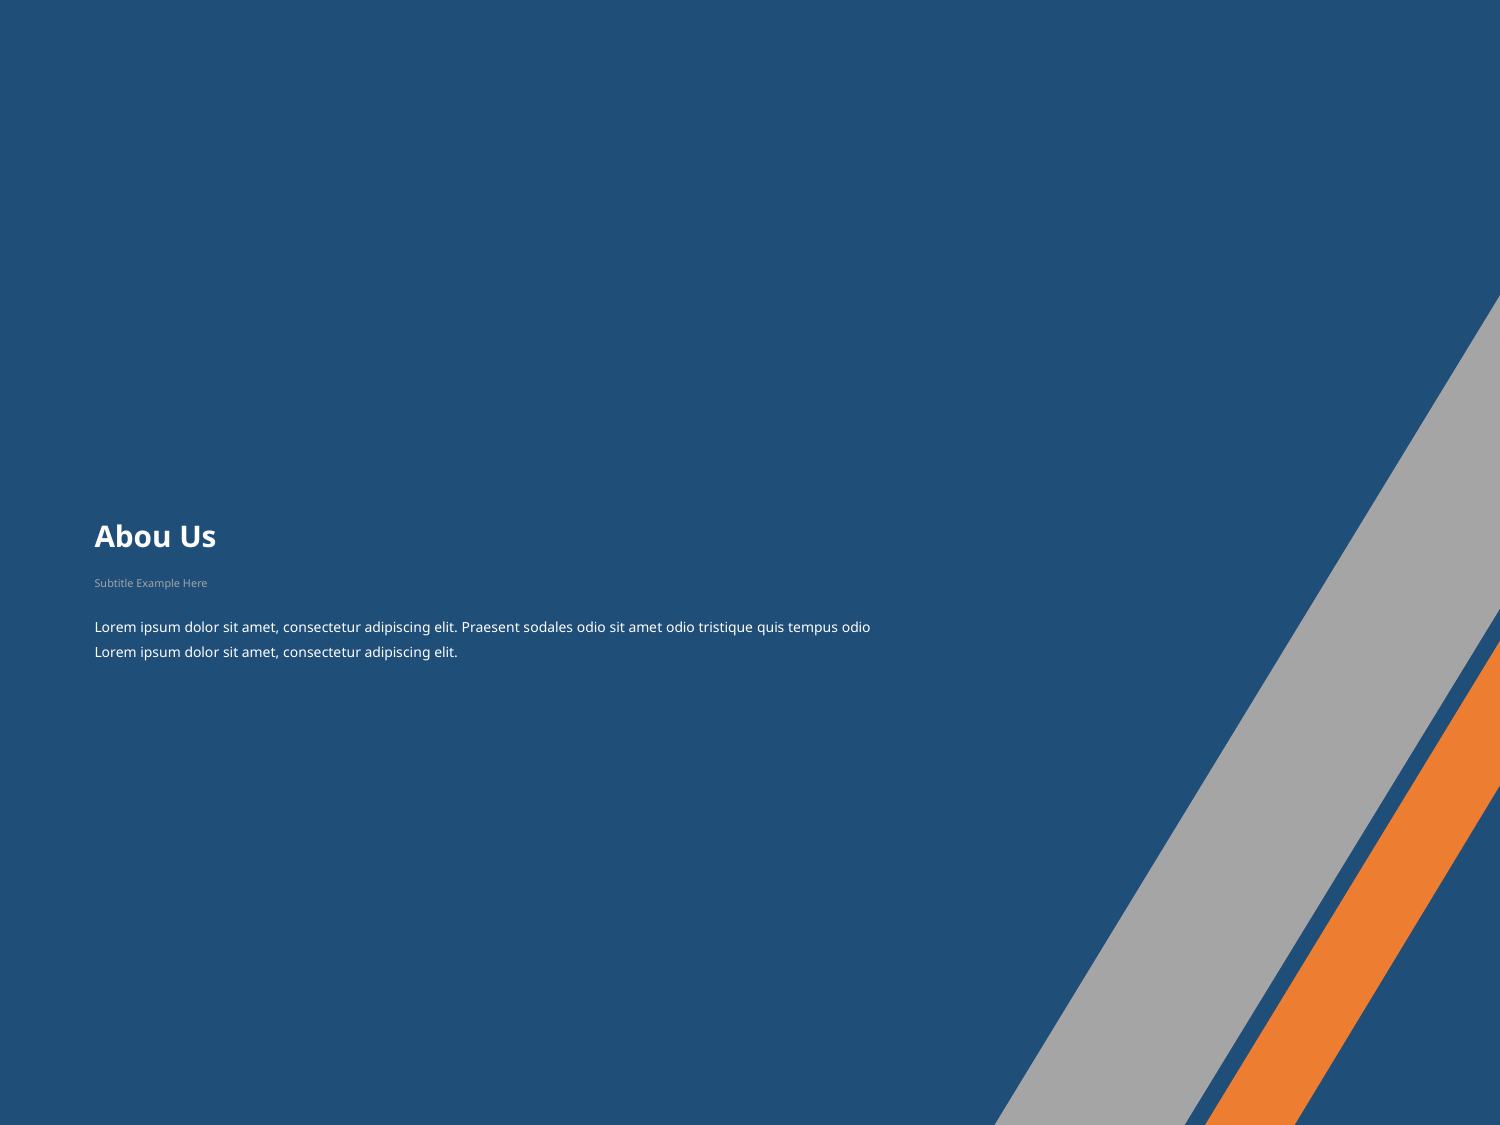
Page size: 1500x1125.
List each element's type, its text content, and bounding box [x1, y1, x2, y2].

list Subtitle Example Here [94, 569, 529, 598]
list Lorem ipsum dolor sit amet, consectetur adipiscing elit. Praesent sodales odio sit amet odio tristique quis tempus odio Lorem ipsum dolor sit amet, consectetur adipiscing elit. [94, 602, 882, 740]
list Abou Us [94, 509, 529, 563]
